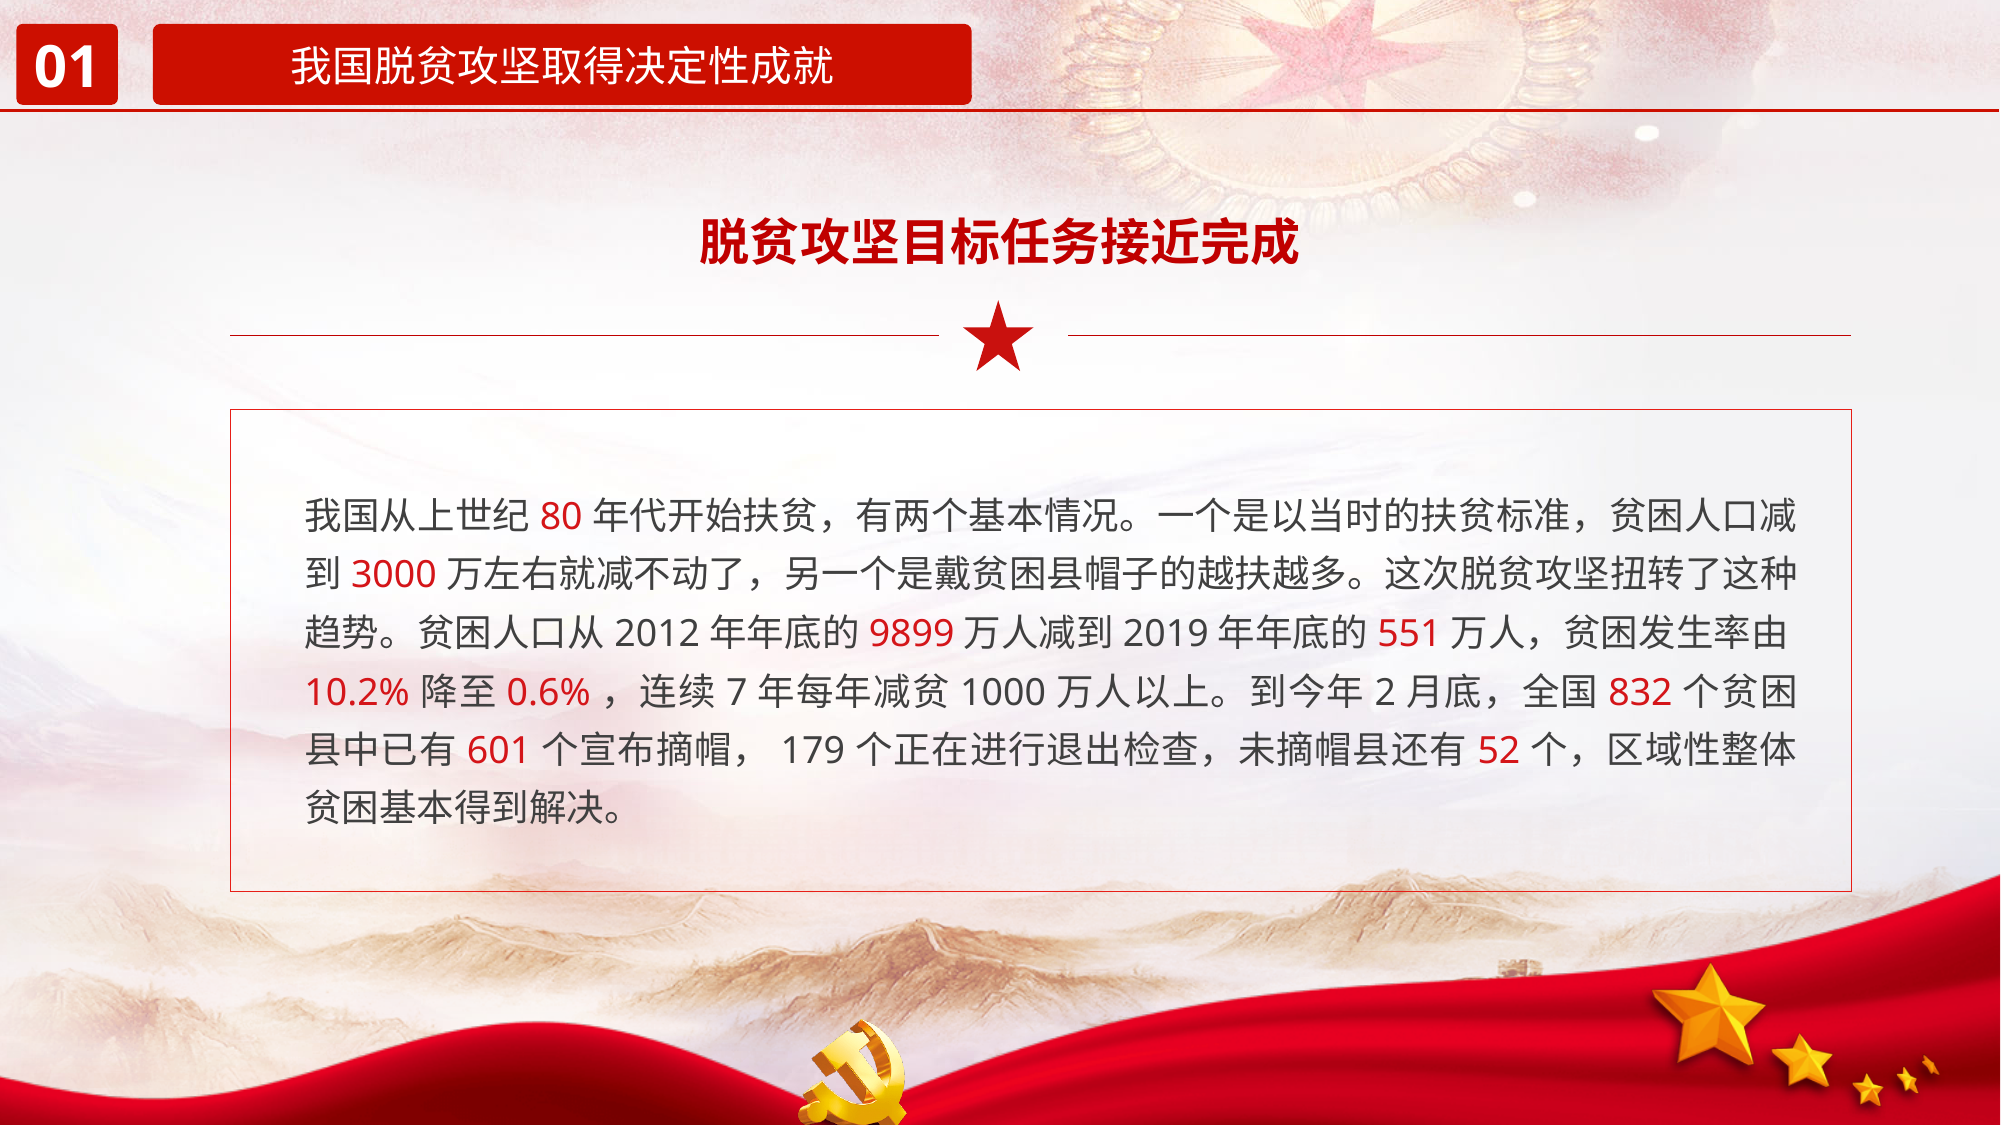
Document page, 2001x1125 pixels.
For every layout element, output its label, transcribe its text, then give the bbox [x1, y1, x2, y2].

picture [0, 0, 2001, 1125]
text_box 脱贫攻坚目标任务接近完成 [321, 202, 1678, 278]
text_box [16, 23, 973, 106]
text_box 我国从上世纪80年代开始扶贫，有两个基本情况。一个是以当时的扶贫标准，贫困人口减到3000万左右就减不动了，另一个是戴贫困县帽子的越扶越多。这次脱贫攻坚扭转了这种趋势。贫困人口从2012年年底的9899万人减到2019年年底的551万人，贫困发生率由10.2%降至0.6%，连续7年每年减贫1000万人以上。到今年2月底，全国832个贫困县中已有601个宣布摘帽，179个正在进行退出检查，未摘帽县还有52个，区域性整体贫困基本得到解决。 [289, 471, 1813, 837]
text_box [230, 409, 1851, 892]
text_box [229, 299, 1852, 372]
